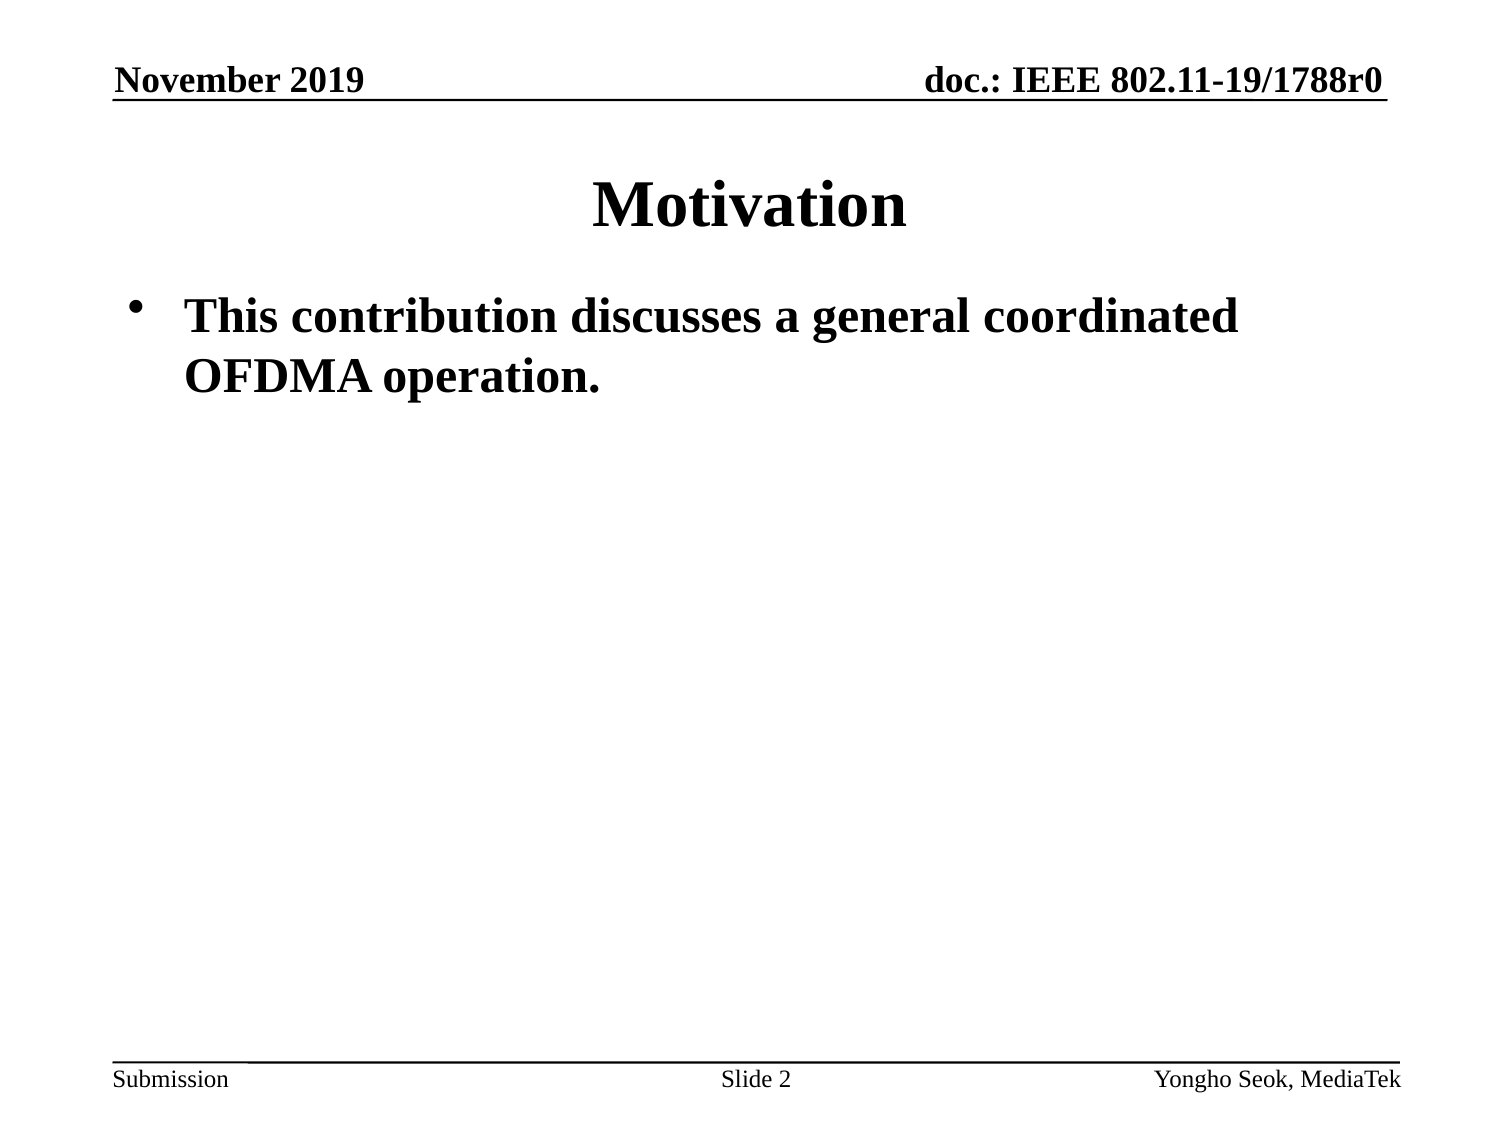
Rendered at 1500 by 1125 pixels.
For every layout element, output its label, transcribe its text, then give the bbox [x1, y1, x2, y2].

footer Yongho Seok, MediaTek [1150, 1061, 1402, 1093]
slide_number Slide 2 [712, 1061, 800, 1093]
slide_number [114, 54, 368, 101]
list This contribution discusses a general coordinated OFDMA operation. [112, 288, 1388, 951]
title Motivation [0, 112, 1500, 288]
